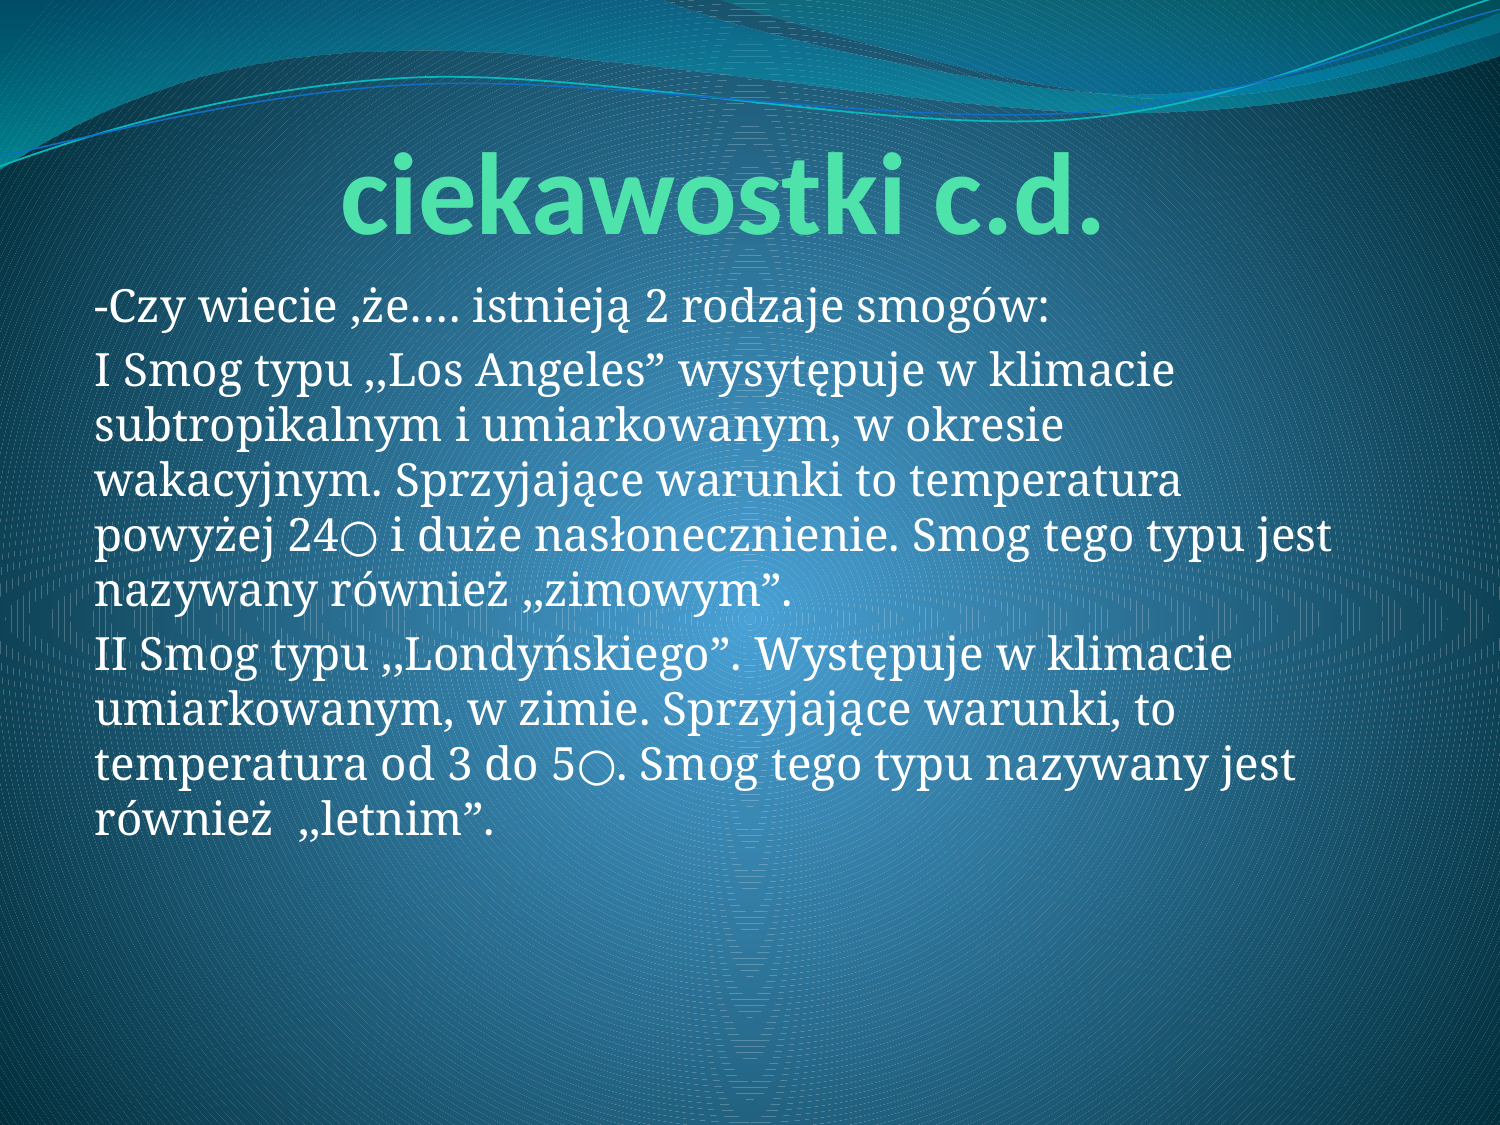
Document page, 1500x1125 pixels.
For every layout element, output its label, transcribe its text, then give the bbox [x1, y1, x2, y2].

title ciekawostki c.d. [86, 82, 1362, 258]
list -Czy wiecie ,że…. istnieją 2 rodzaje smogów: I Smog typu ,,Los Angeles” wysytępuje w klimacie subtropikalnym i umiarkowanym, w okresie wakacyjnym. Sprzyjające warunki to temperatura powyżej 24○ i duże nasłonecznienie. Smog tego typu jest nazywany również ,,zimowym”. II Smog typu ,,Londyńskiego”. Występuje w klimacie umiarkowanym, w zimie. Sprzyjające warunki, to temperatura od 3 do 5○. Smog tego typu nazywany jest również ,,letnim”. [86, 269, 1362, 1079]
